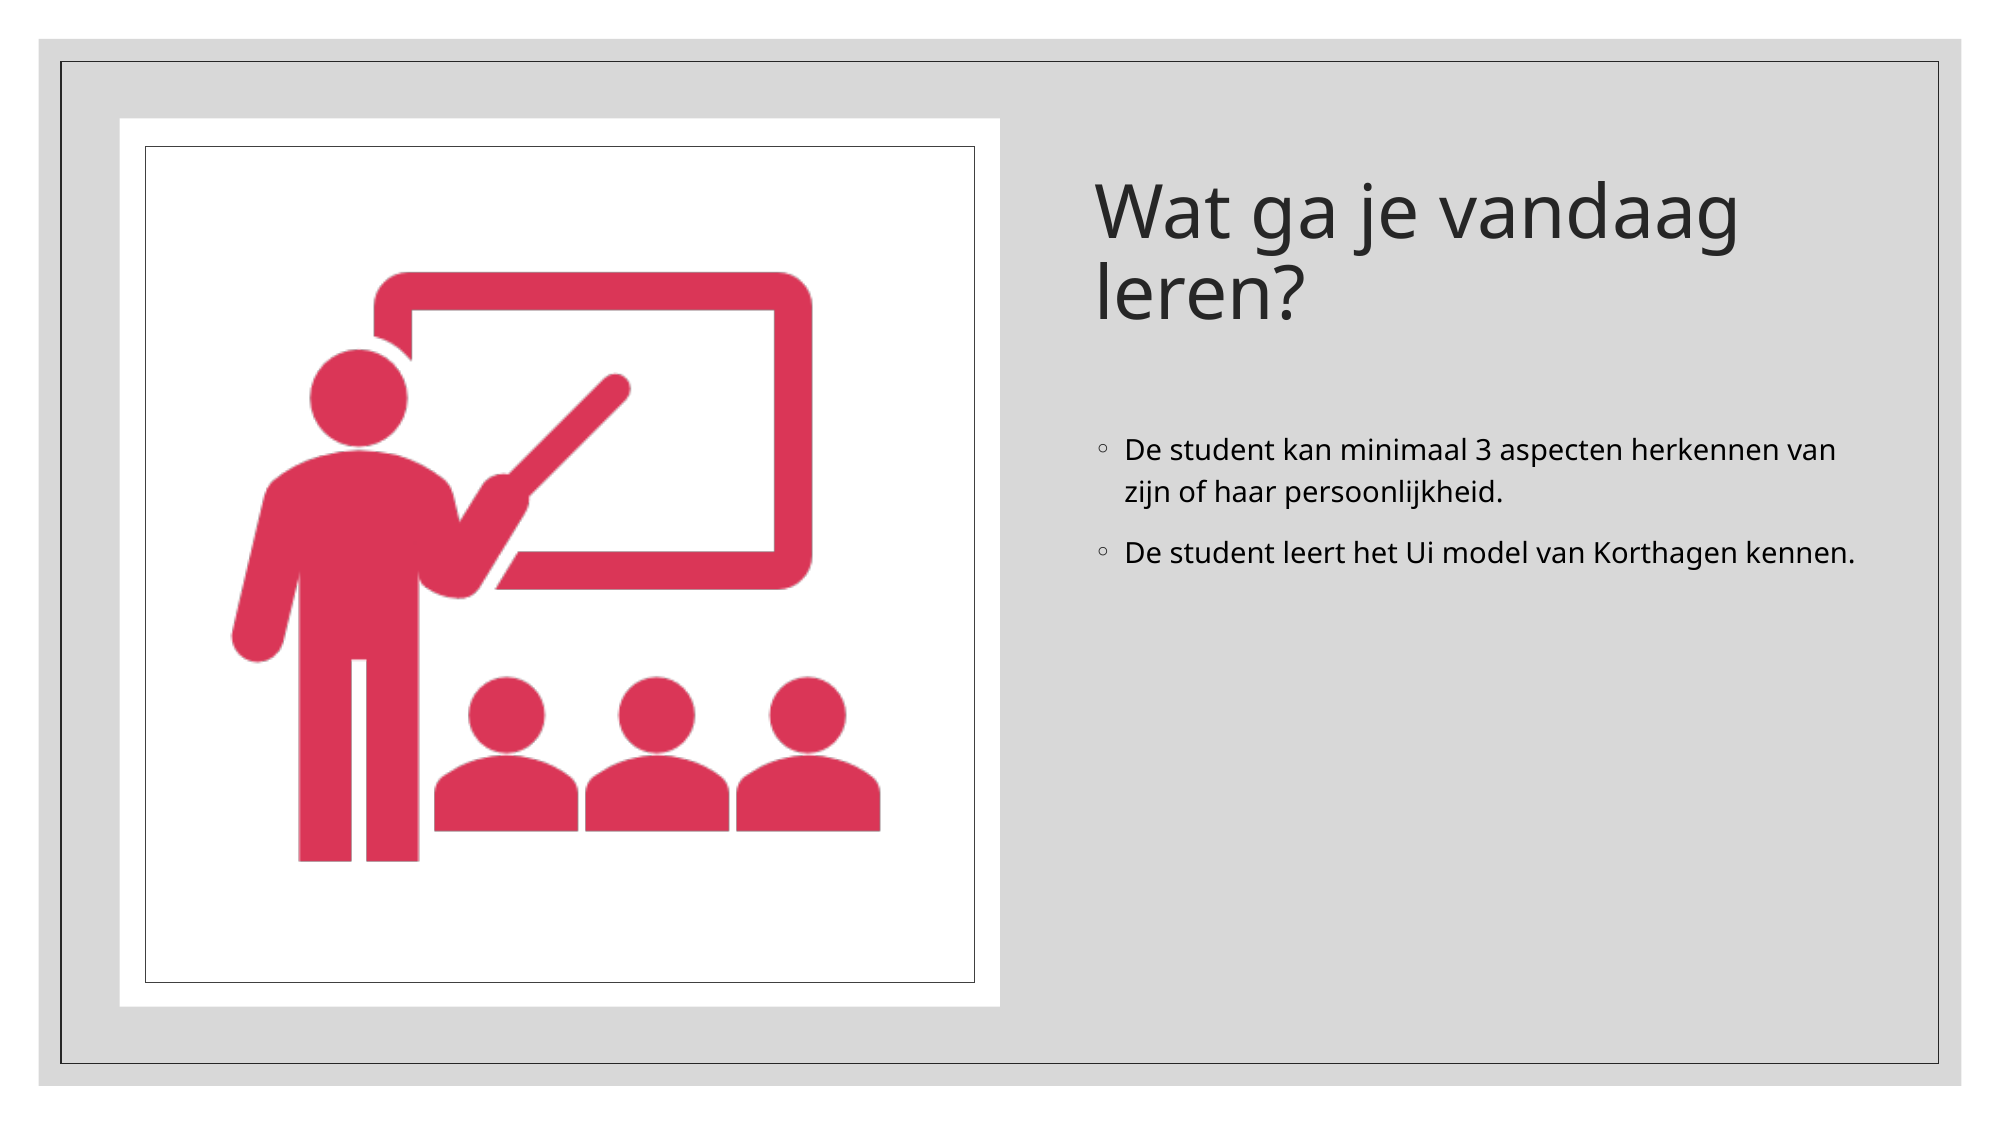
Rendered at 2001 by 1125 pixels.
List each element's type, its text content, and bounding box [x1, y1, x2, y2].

title Wat ga je vandaag leren? [1079, 119, 1893, 390]
picture [197, 201, 922, 926]
text_box [145, 146, 975, 983]
list De student kan minimaal 3 aspecten herkennen van zijn of haar persoonlijkheid. De student leert het Ui model van Korthagen kennen. [1079, 416, 1893, 990]
text_box [119, 118, 1000, 1007]
